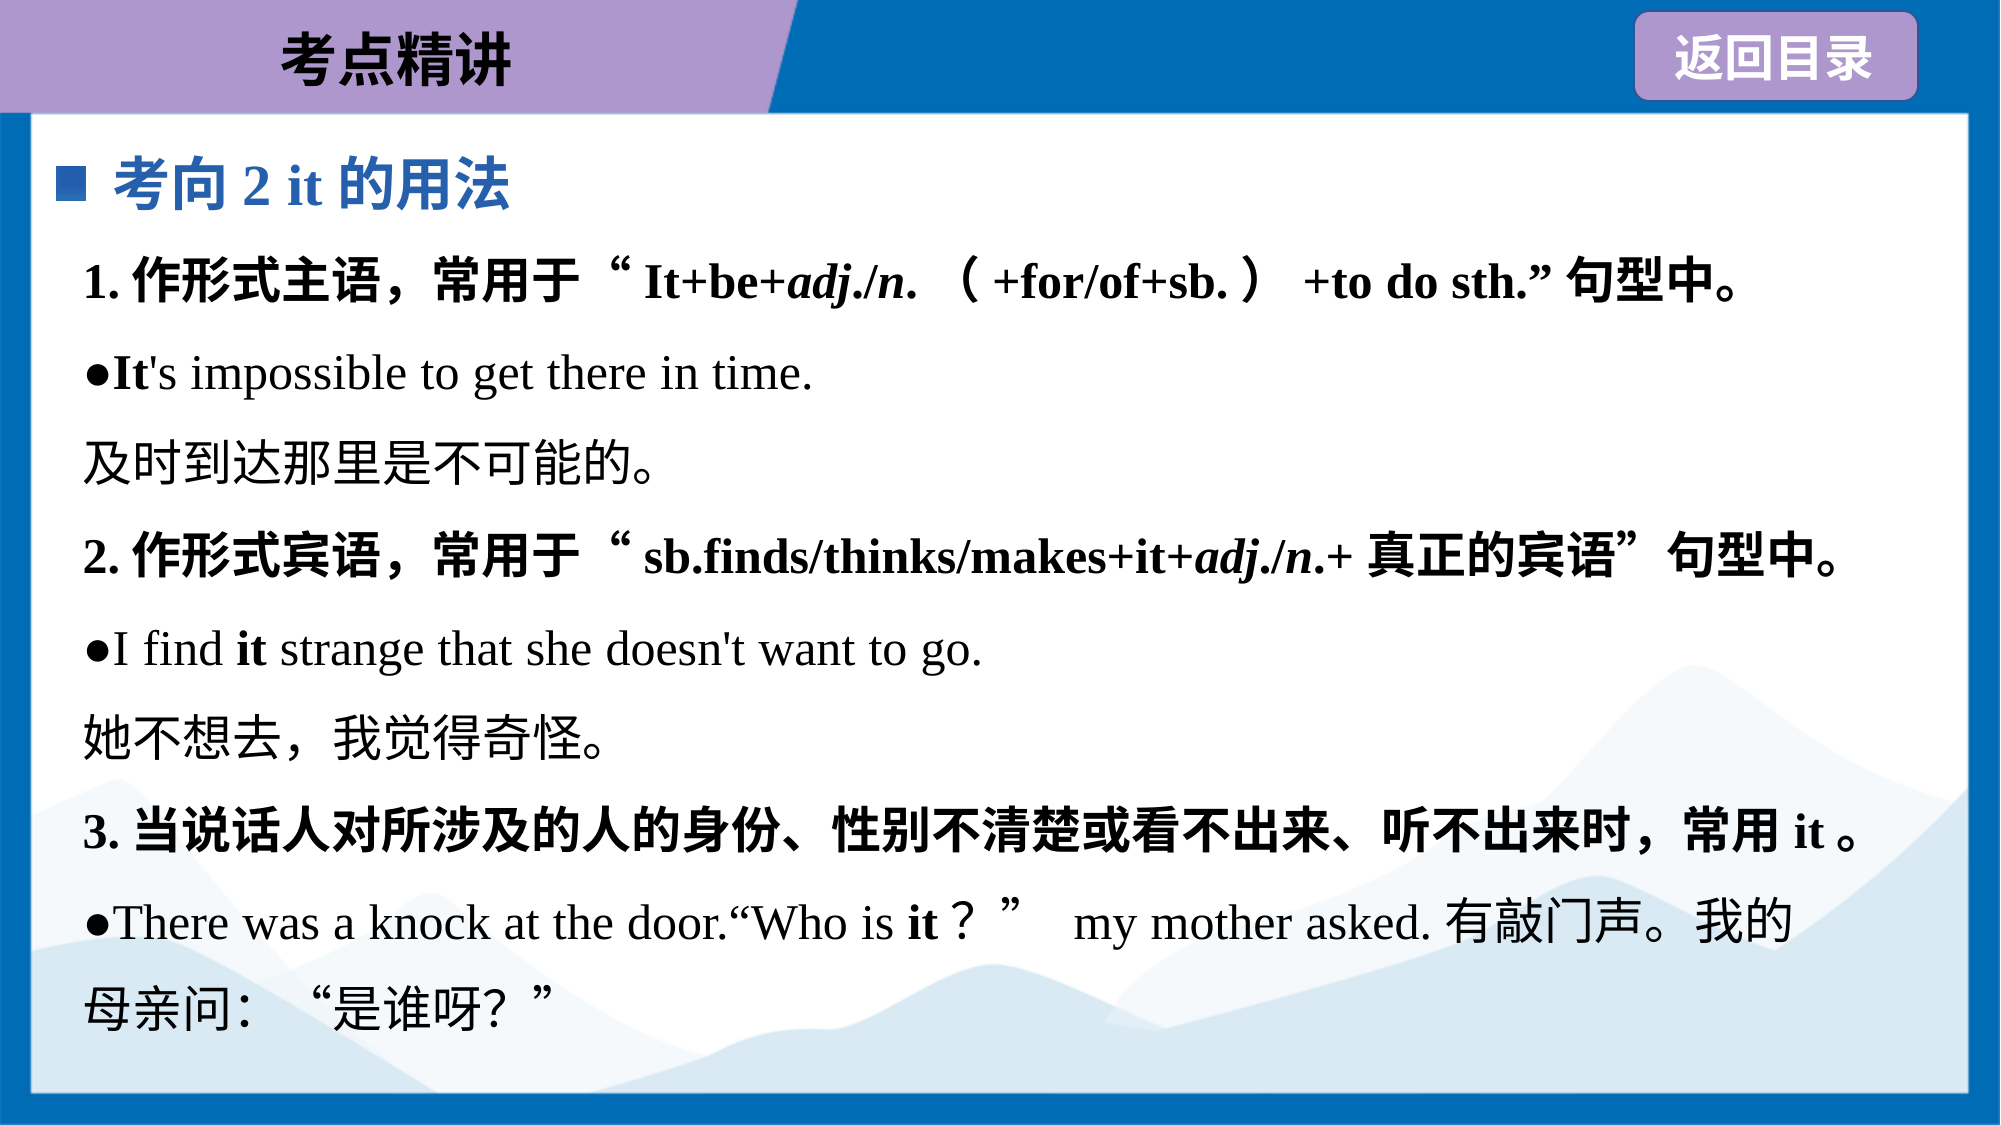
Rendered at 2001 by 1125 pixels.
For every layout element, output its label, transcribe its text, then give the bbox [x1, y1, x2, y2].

text_box 考向2 it的用法 [112, 146, 1917, 216]
text_box 1.作形式主语，常用于“It+be+adj./n.（+for/of+sb.）+to do sth.”句型中。 ●It's impossible to get there in time. 及时到达那里是不可能的。 2.作形式宾语，常用于“sb.finds/thinks/makes+it+adj./n.+真正的宾语”句型中。 ●I find it strange that she doesn't want to go. 她不想去，我觉得奇怪。 3.当说话人对所涉及的人的身份、性别不清楚或看不出来、听不出来时，常用it。 ●There was a knock at the door.“Who is it？” my mother asked.有敲门声。我的 母亲问：“是谁呀？” [82, 216, 1917, 1028]
picture [0, 0, 2000, 1125]
